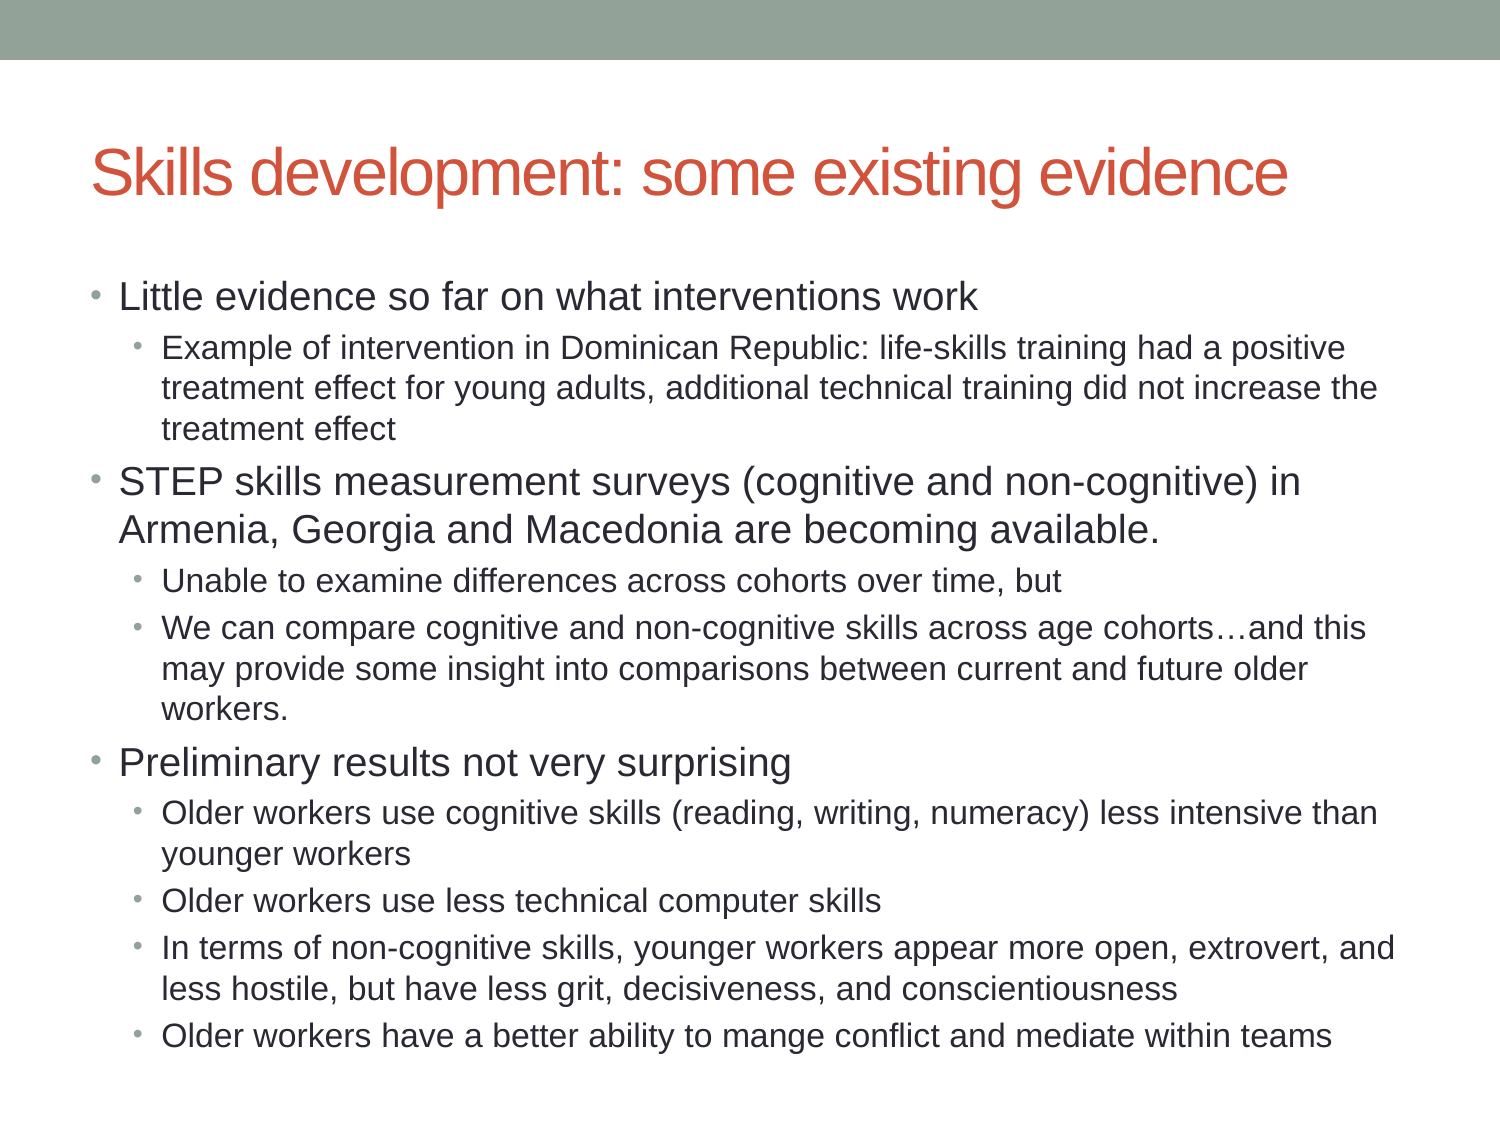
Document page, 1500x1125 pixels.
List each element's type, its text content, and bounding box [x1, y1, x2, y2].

title Skills development: some existing evidence [75, 87, 1425, 250]
list Little evidence so far on what interventions work Example of intervention in Dominican Republic: life-skills training had a positive treatment effect for young adults, additional technical training did not increase the treatment effect STEP skills measurement surveys (cognitive and non-cognitive) in Armenia, Georgia and Macedonia are becoming available. Unable to examine differences across cohorts over time, but We can compare cognitive and non-cognitive skills across age cohorts…and this may provide some insight into comparisons between current and future older workers. Preliminary results not very surprising Older workers use cognitive skills (reading, writing, numeracy) less intensive than younger workers Older workers use less technical computer skills In terms of non-cognitive skills, younger workers appear more open, extrovert, and less hostile, but have less grit, decisiveness, and conscientiousness Older workers have a better ability to mange conflict and mediate within teams [75, 262, 1425, 1063]
